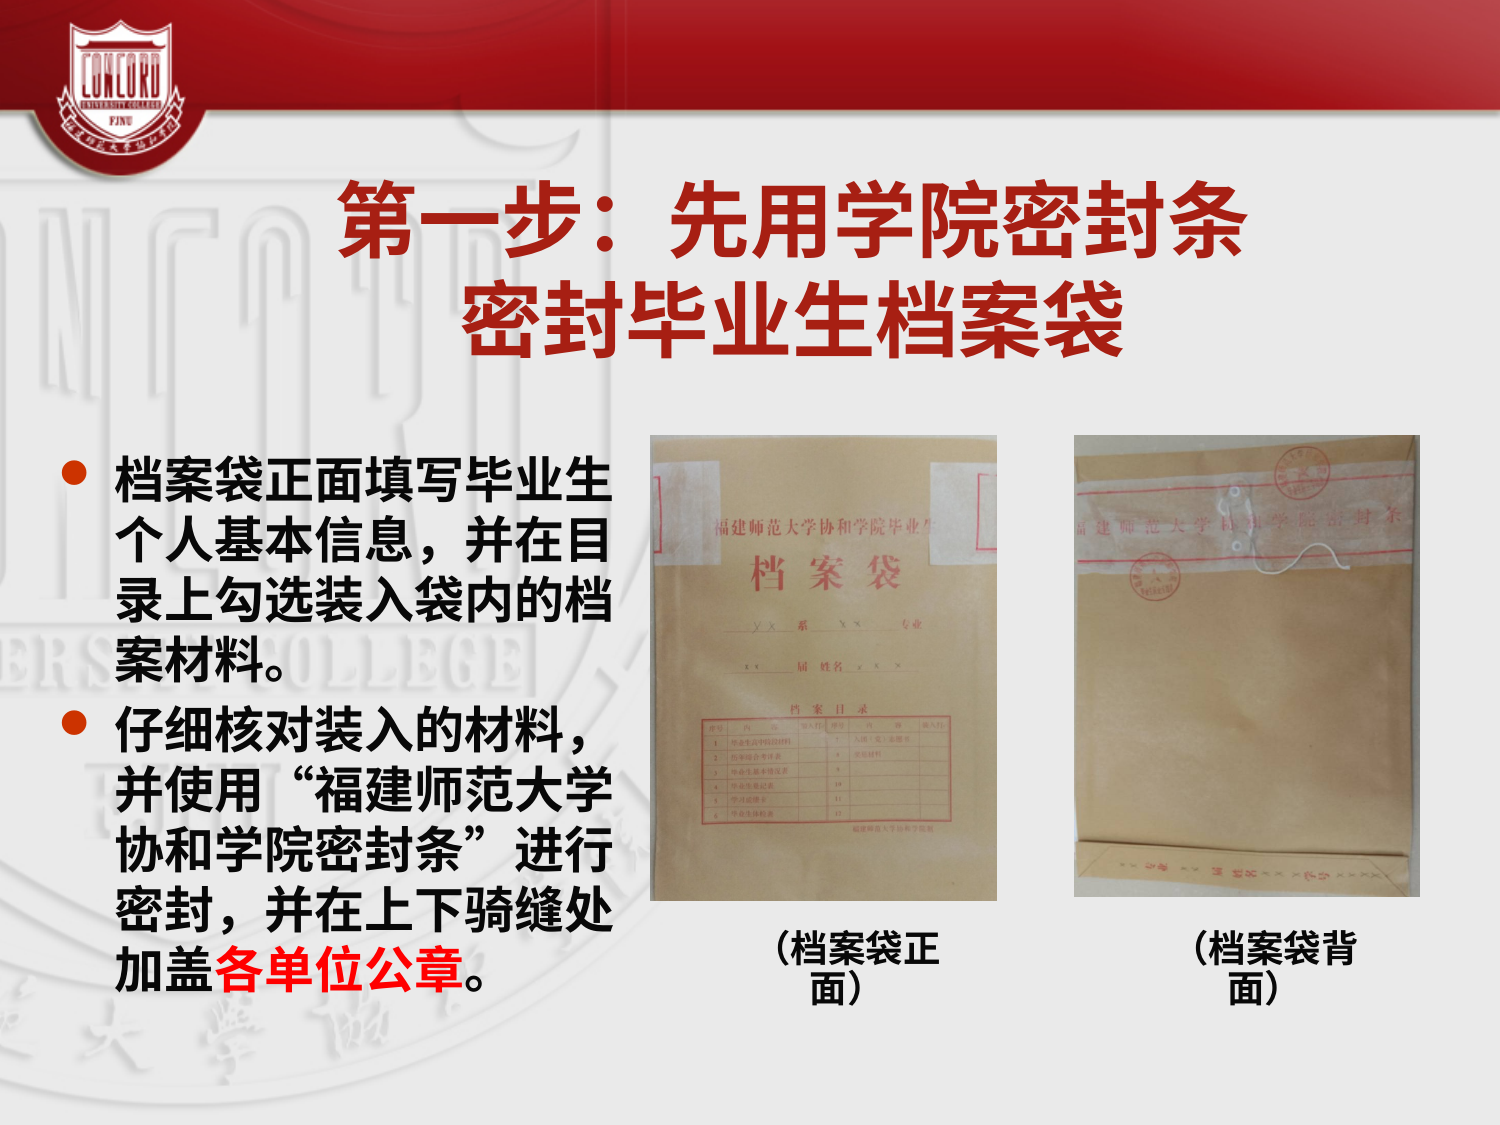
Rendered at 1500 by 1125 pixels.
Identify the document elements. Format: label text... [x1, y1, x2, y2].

picture [0, 0, 1500, 1125]
list 档案袋正面填写毕业生个人基本信息，并在目录上勾选装入袋内的档案材料。 仔细核对装入的材料，并使用“福建师范大学协和学院密封条”进行密封，并在上下骑缝处加盖各单位公章。 [43, 441, 641, 989]
text_box （档案袋正面） [709, 924, 985, 1001]
text_box （档案袋背面） [1127, 924, 1403, 989]
title 第一步：先用学院密封条 密封毕业生档案袋 [147, 175, 1438, 362]
